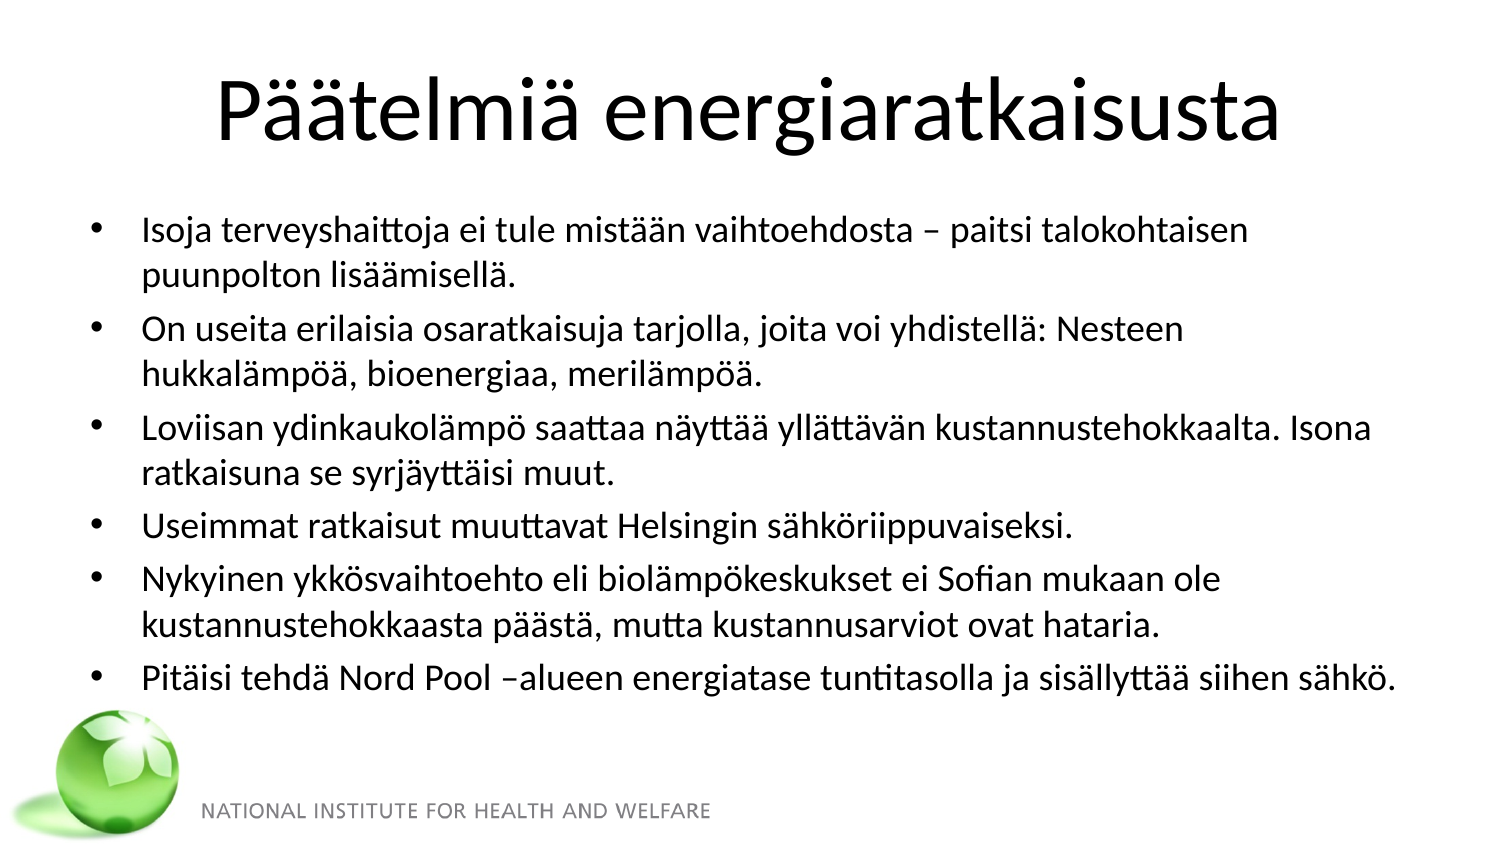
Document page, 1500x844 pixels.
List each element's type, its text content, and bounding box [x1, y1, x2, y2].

title Päätelmiä energiaratkaisusta [75, 33, 1425, 175]
picture [196, 797, 715, 827]
list Isoja terveyshaittoja ei tule mistään vaihtoehdosta – paitsi talokohtaisen puunpolton lisäämisellä. On useita erilaisia osaratkaisuja tarjolla, joita voi yhdistellä: Nesteen hukkalämpöä, bioenergiaa, merilämpöä. Loviisan ydinkaukolämpö saattaa näyttää yllättävän kustannustehokkaalta. Isona ratkaisuna se syrjäyttäisi muut. Useimmat ratkaisut muuttavat Helsingin sähköriippuvaiseksi. Nykyinen ykkösvaihtoehto eli biolämpökeskukset ei Sofian mukaan ole kustannustehokkaasta päästä, mutta kustannusarviot ovat hataria. Pitäisi tehdä Nord Pool –alueen energiatase tuntitasolla ja sisällyttää siihen sähkö. [75, 196, 1425, 754]
picture [0, 697, 195, 844]
